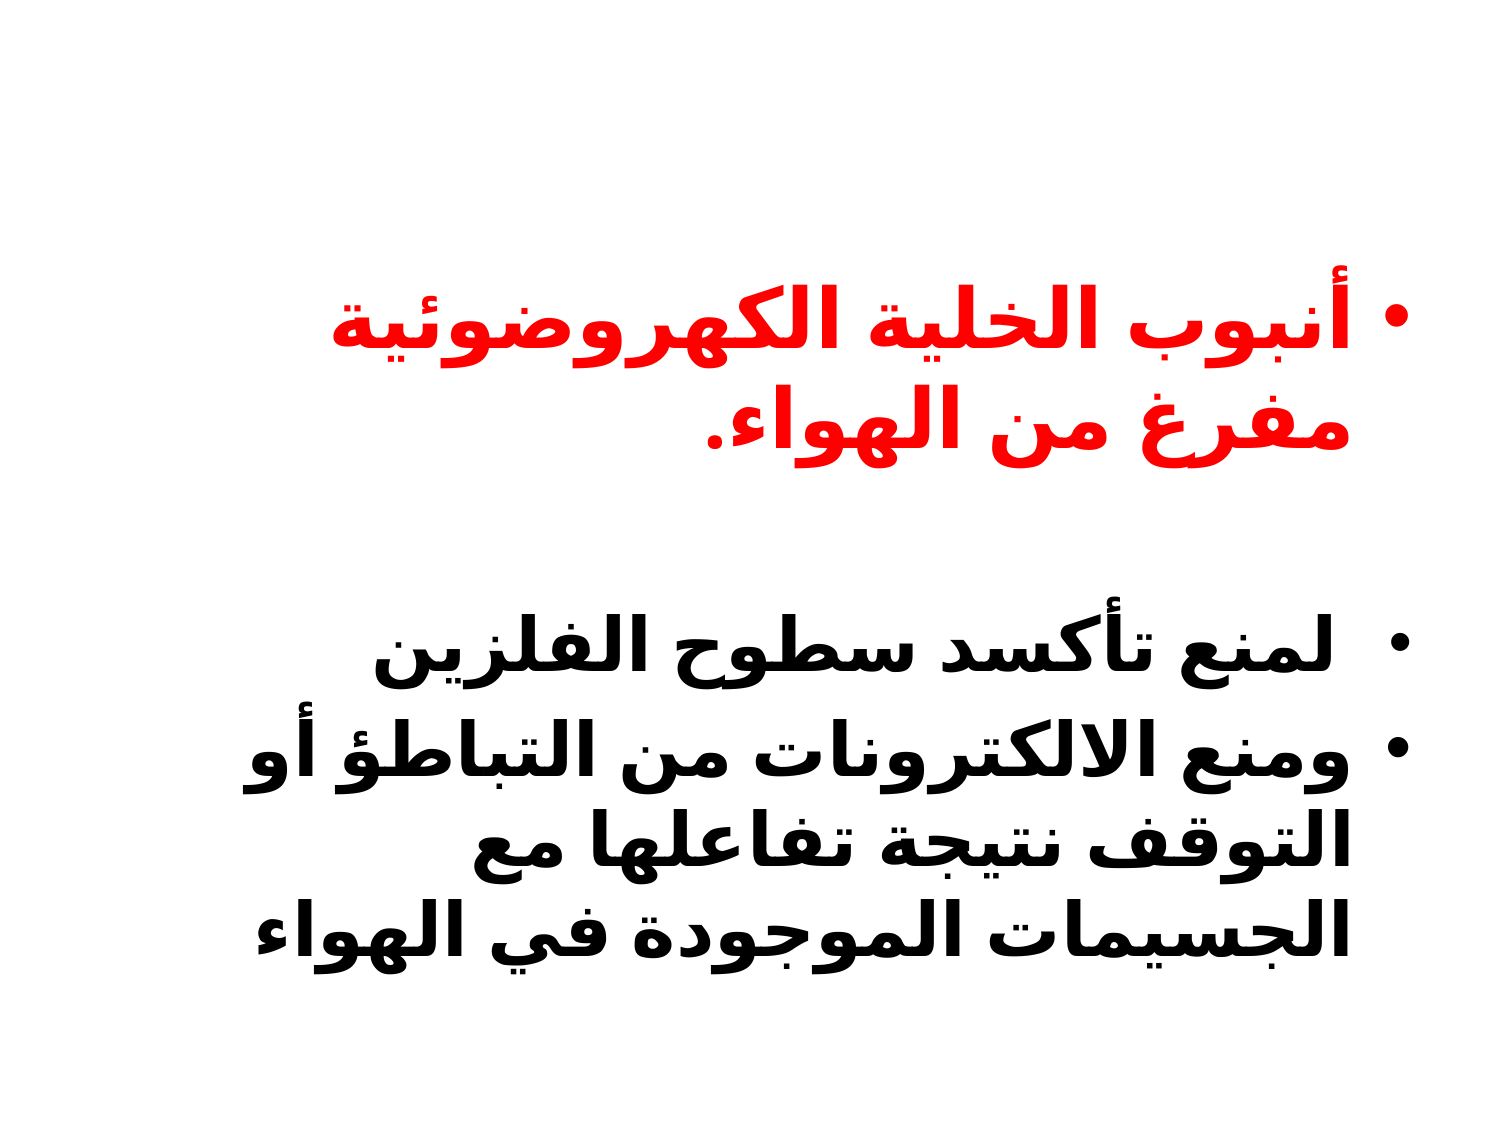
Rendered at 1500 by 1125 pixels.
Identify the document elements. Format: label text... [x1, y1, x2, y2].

list أنبوب الخلية الكهروضوئية مفرغ من الهواء. لمنع تأكسد سطوح الفلزين ومنع الالكترونات من التباطؤ أو التوقف نتيجة تفاعلها مع الجسيمات الموجودة في الهواء [76, 160, 1427, 1076]
